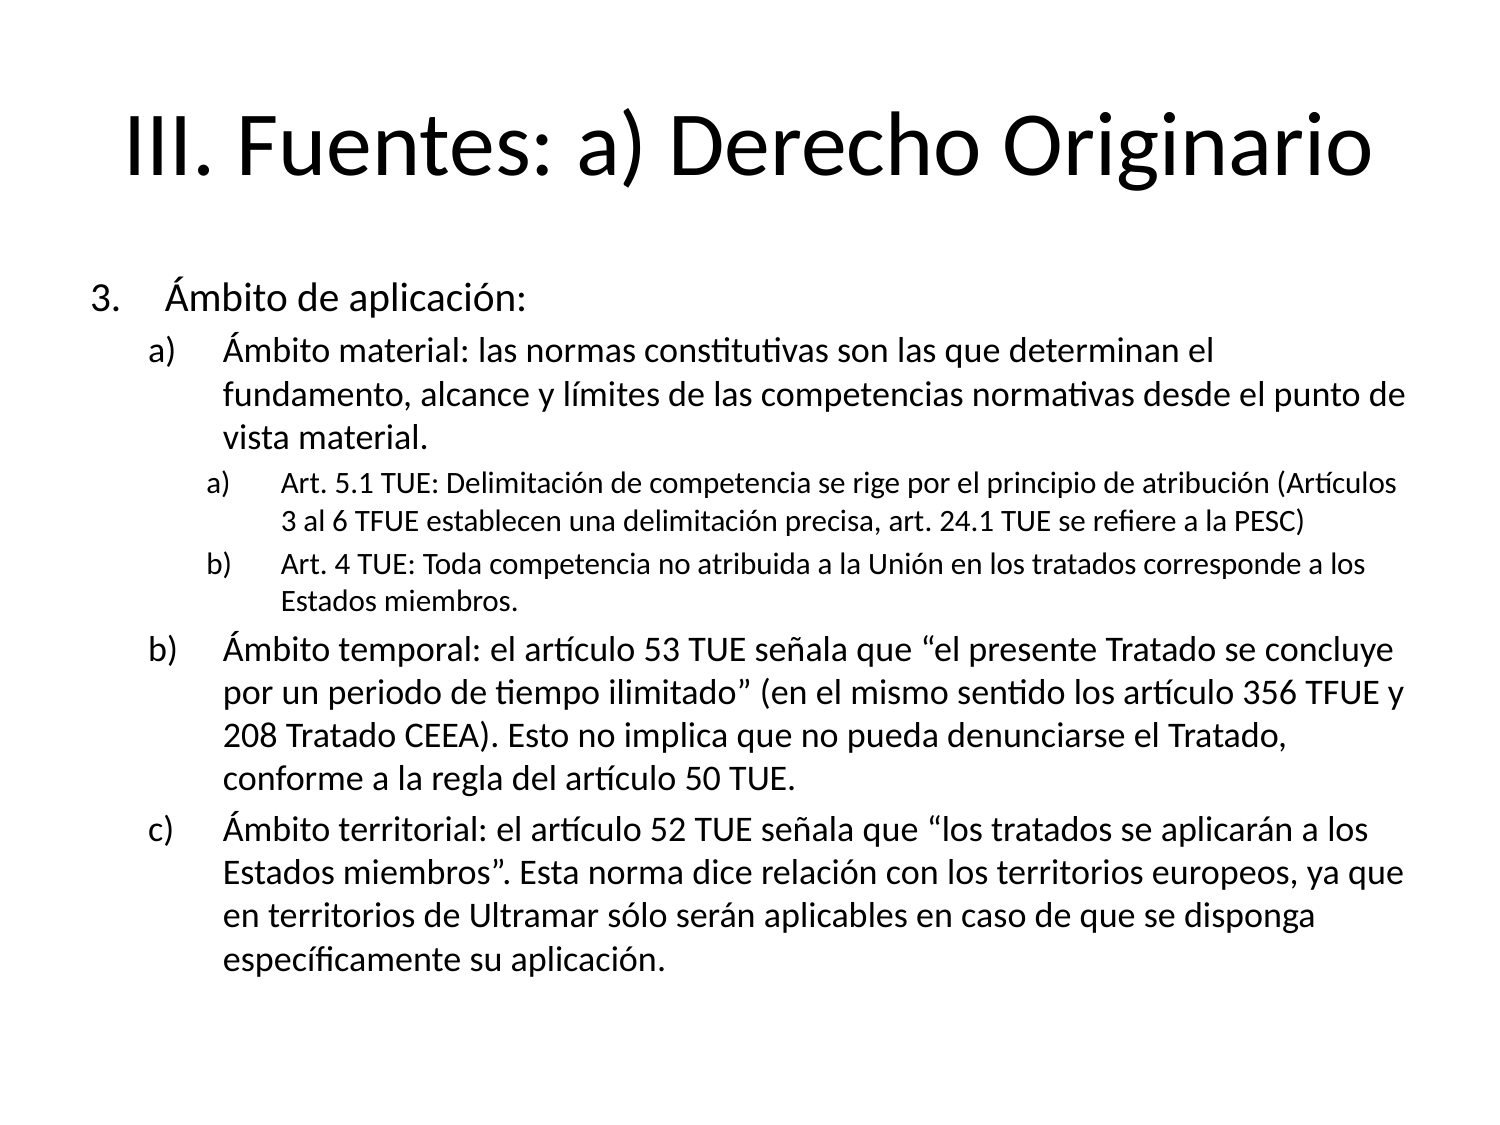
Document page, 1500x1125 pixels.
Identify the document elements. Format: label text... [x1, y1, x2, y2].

title III. Fuentes: a) Derecho Originario [75, 45, 1425, 233]
list Ámbito de aplicación: Ámbito material: las normas constitutivas son las que determinan el fundamento, alcance y límites de las competencias normativas desde el punto de vista material. Art. 5.1 TUE: Delimitación de competencia se rige por el principio de atribución (Artículos 3 al 6 TFUE establecen una delimitación precisa, art. 24.1 TUE se refiere a la PESC) Art. 4 TUE: Toda competencia no atribuida a la Unión en los tratados corresponde a los Estados miembros. Ámbito temporal: el artículo 53 TUE señala que “el presente Tratado se concluye por un periodo de tiempo ilimitado” (en el mismo sentido los artículo 356 TFUE y 208 Tratado CEEA). Esto no implica que no pueda denunciarse el Tratado, conforme a la regla del artículo 50 TUE. Ámbito territorial: el artículo 52 TUE señala que “los tratados se aplicarán a los Estados miembros”. Esta norma dice relación con los territorios europeos, ya que en territorios de Ultramar sólo serán aplicables en caso de que se disponga específicamente su aplicación. [75, 262, 1425, 1024]
